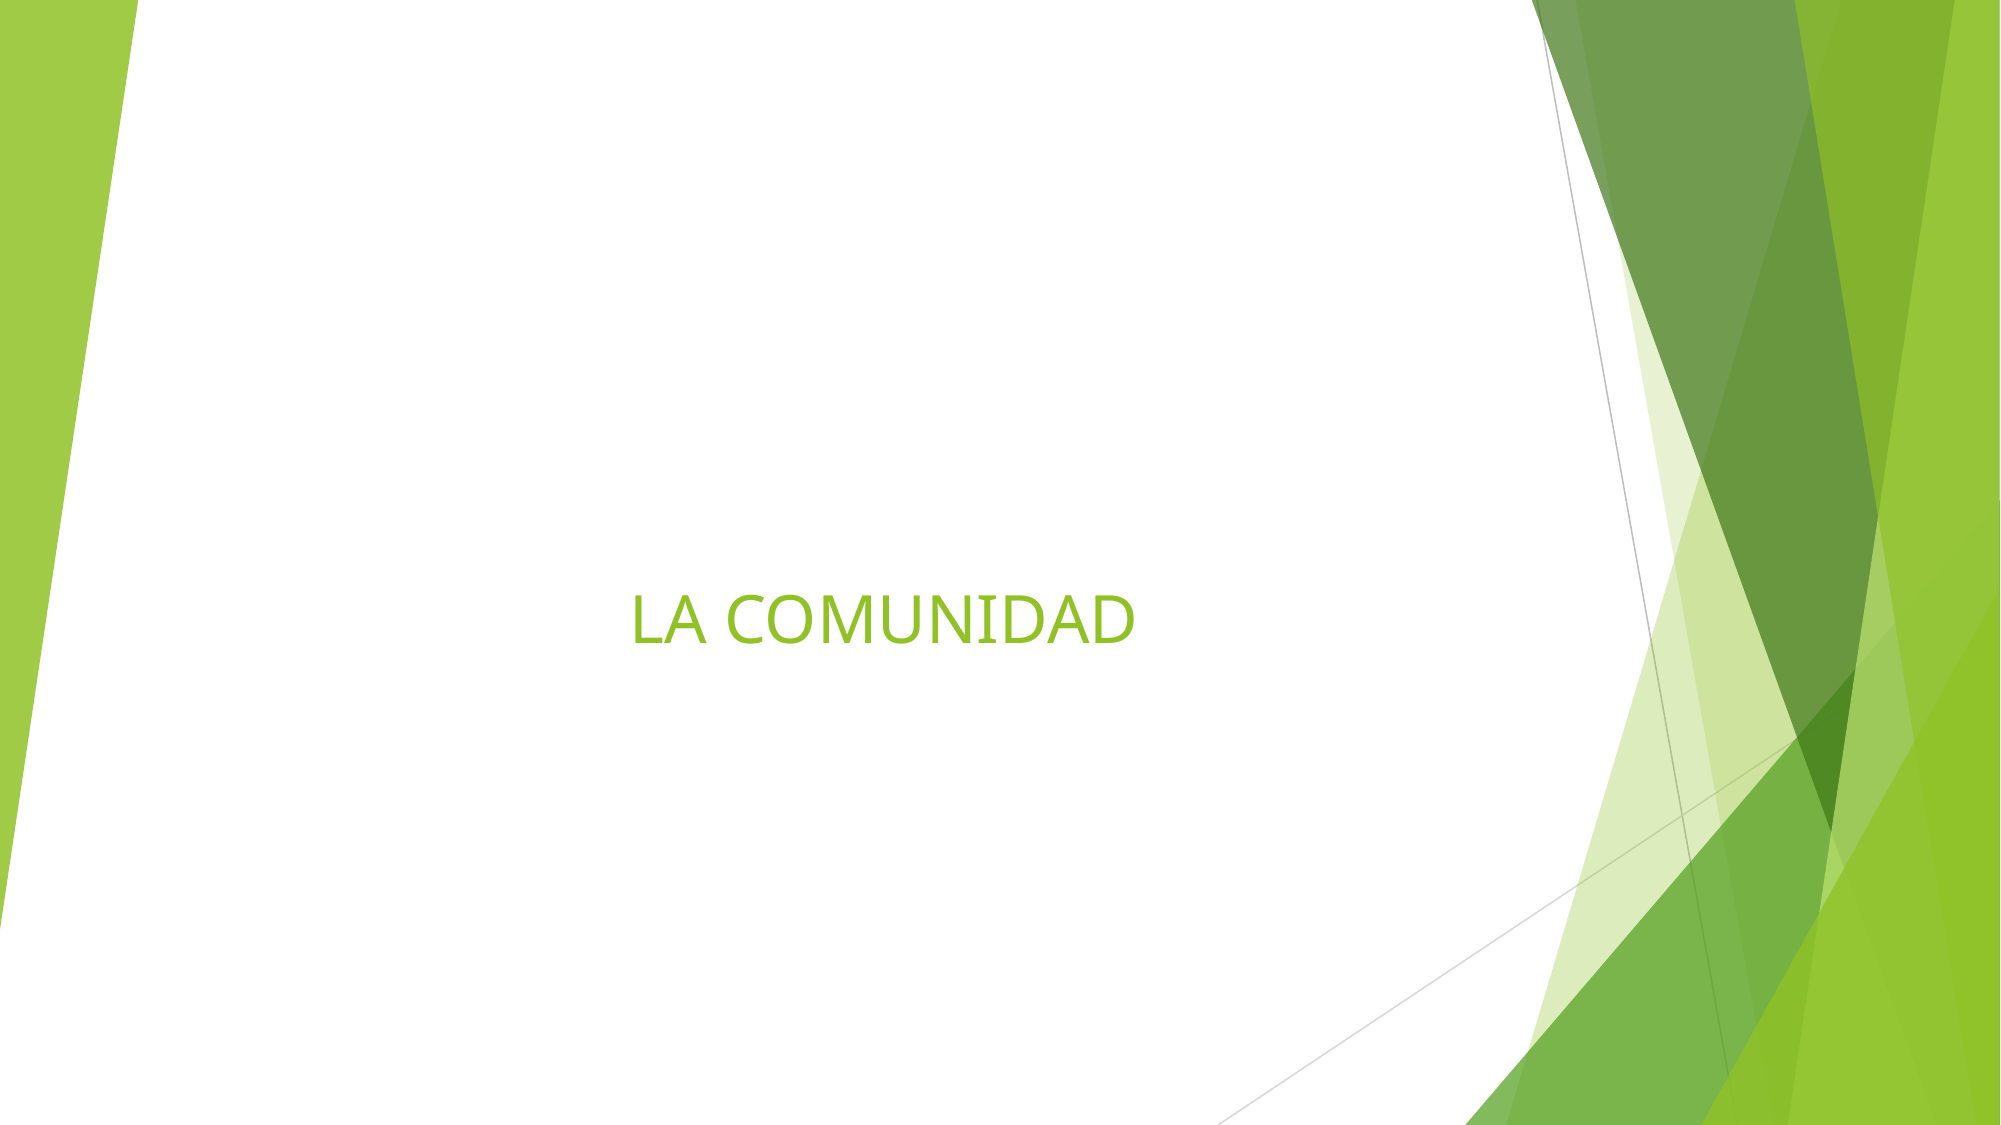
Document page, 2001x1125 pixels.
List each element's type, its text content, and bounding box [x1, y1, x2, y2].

title LA COMUNIDAD [247, 394, 1522, 665]
